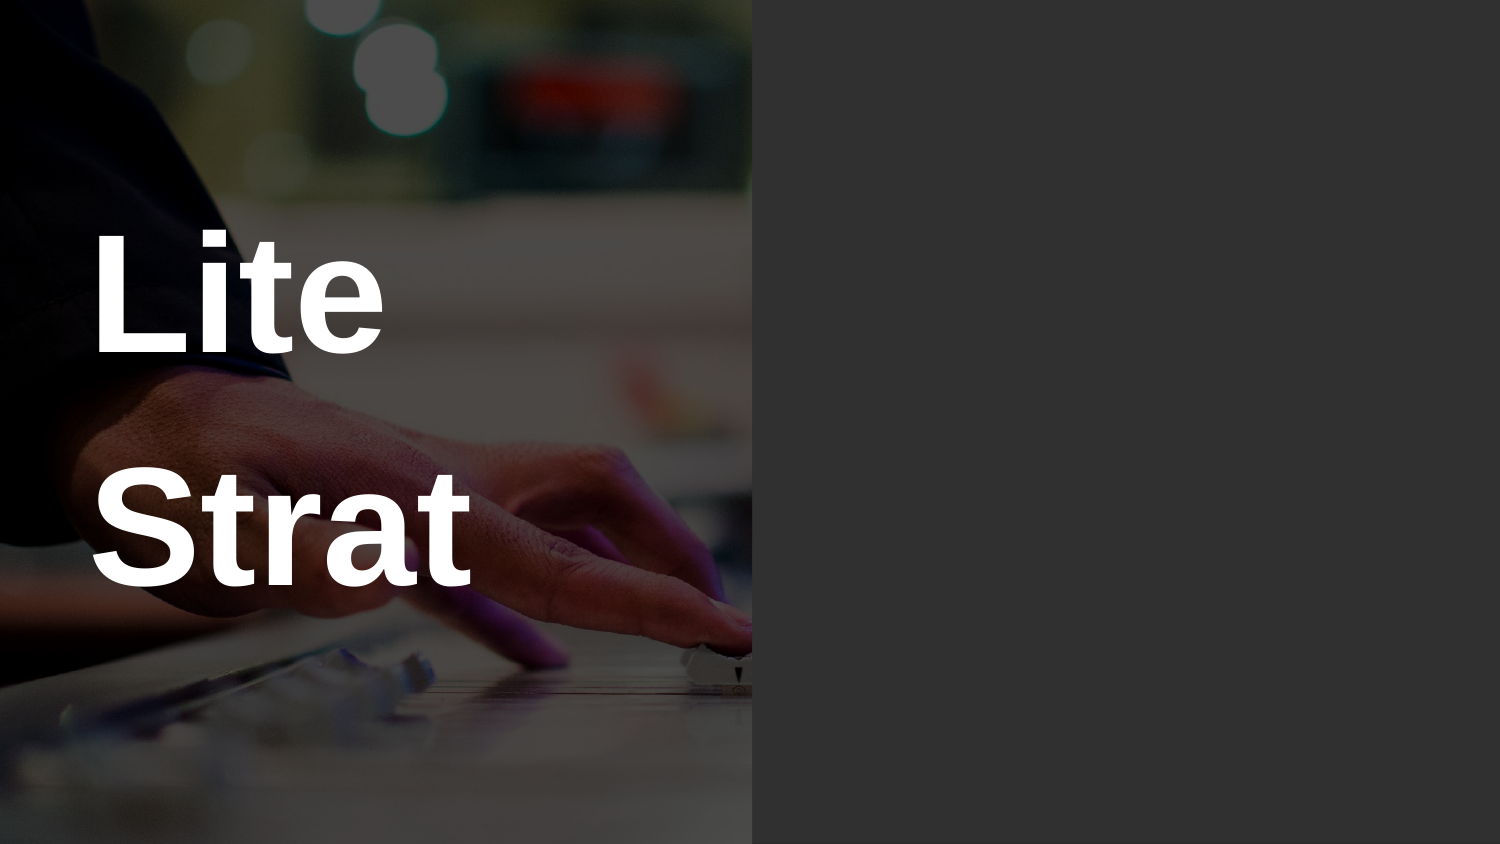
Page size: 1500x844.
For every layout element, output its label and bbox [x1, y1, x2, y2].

picture [0, 0, 753, 844]
